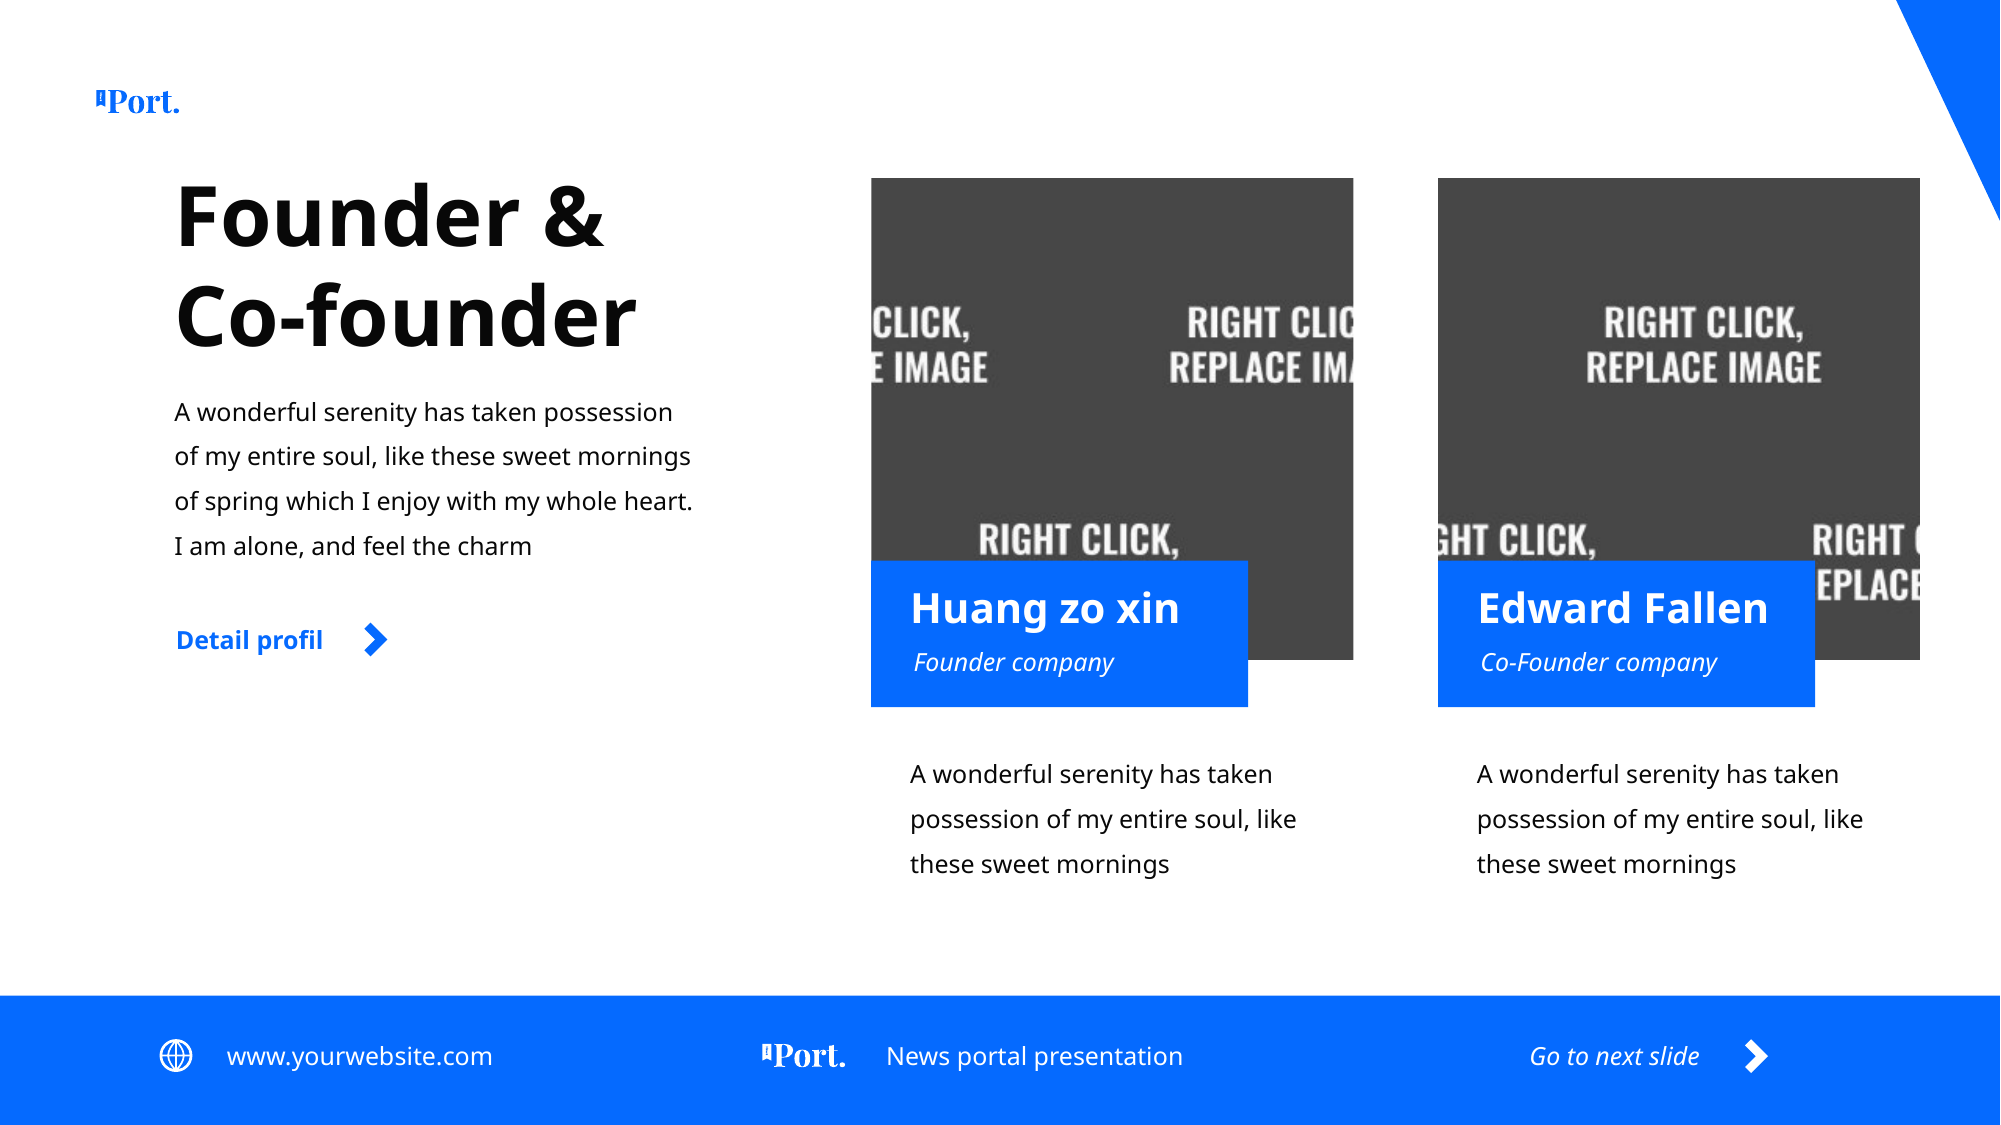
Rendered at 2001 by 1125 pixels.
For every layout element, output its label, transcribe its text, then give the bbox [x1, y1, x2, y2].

text_box A wonderful serenity has taken possession of my entire soul, like these sweet mornings [895, 736, 1319, 886]
text_box Go to next slide [1514, 1032, 1894, 1078]
text_box Co-Founder company [1465, 660, 1736, 685]
text_box www.yourwebsite.com [212, 1032, 591, 1078]
picture [1438, 178, 1920, 660]
list Founder & Co-founder [159, 151, 768, 374]
text_box A wonderful serenity has taken possession of my entire soul, like these sweet mornings [1462, 736, 1885, 886]
text_box Founder company [898, 660, 1169, 685]
text_box [870, 560, 1249, 708]
text_box [159, 1039, 193, 1072]
text_box [1437, 560, 1816, 708]
text_box A wonderful serenity has taken possession of my entire soul, like these sweet mornings of spring which I enjoy with my whole heart. I am alone, and feel the charm [159, 373, 713, 568]
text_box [762, 1043, 845, 1068]
text_box [364, 622, 388, 657]
text_box [0, 995, 2000, 1125]
text_box News portal presentation [871, 1032, 1251, 1078]
text_box [1745, 1039, 1769, 1074]
text_box Detail profil [161, 616, 361, 662]
picture [871, 178, 1354, 660]
